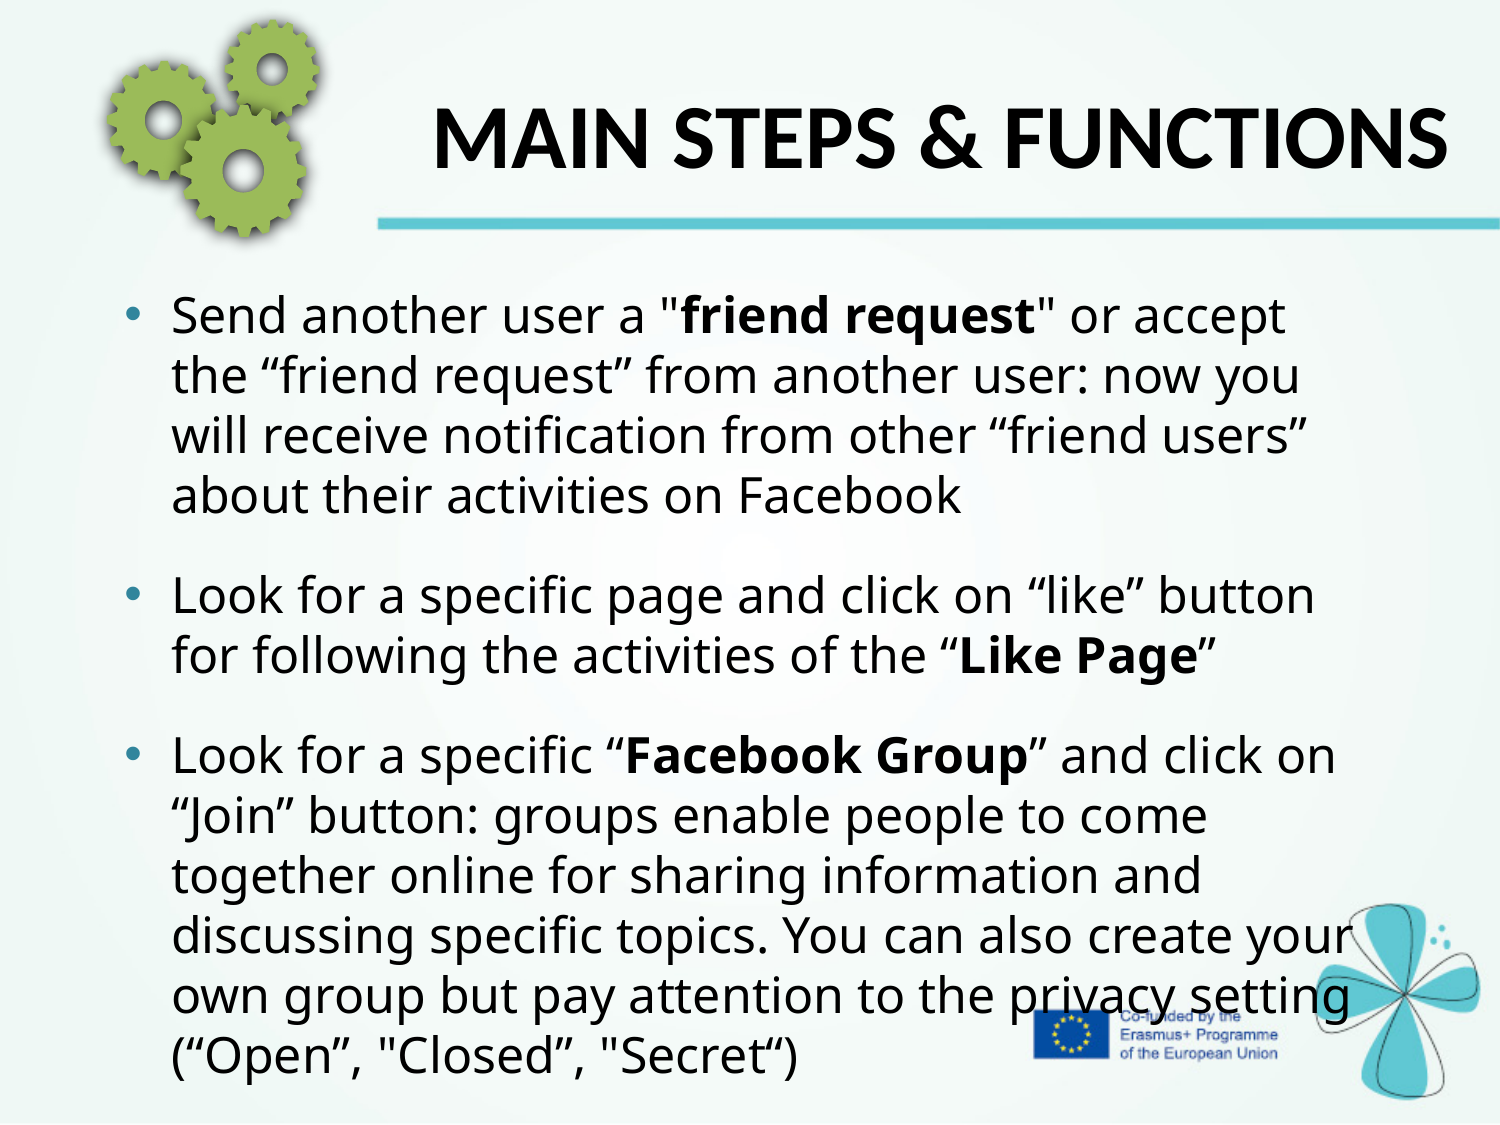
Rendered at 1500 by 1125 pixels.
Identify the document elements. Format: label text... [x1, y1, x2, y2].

text_box MAIN STEPS & FUNCTIONS [379, 69, 1467, 194]
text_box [106, 19, 320, 237]
text_box Send another user a "friend request" or accept the “friend request” from another user: now you will receive notification from other “friend users” about their activities on Facebook Look for a specific page and click on “like” button for following the activities of the “Like Page” Look for a specific “Facebook Group” and click on “Join” button: groups enable people to come together online for sharing information and discussing specific topics. You can also create your own group but pay attention to the privacy setting (“Open”, "Closed”, "Secret“) [109, 275, 1391, 1091]
picture [0, 0, 1500, 1125]
